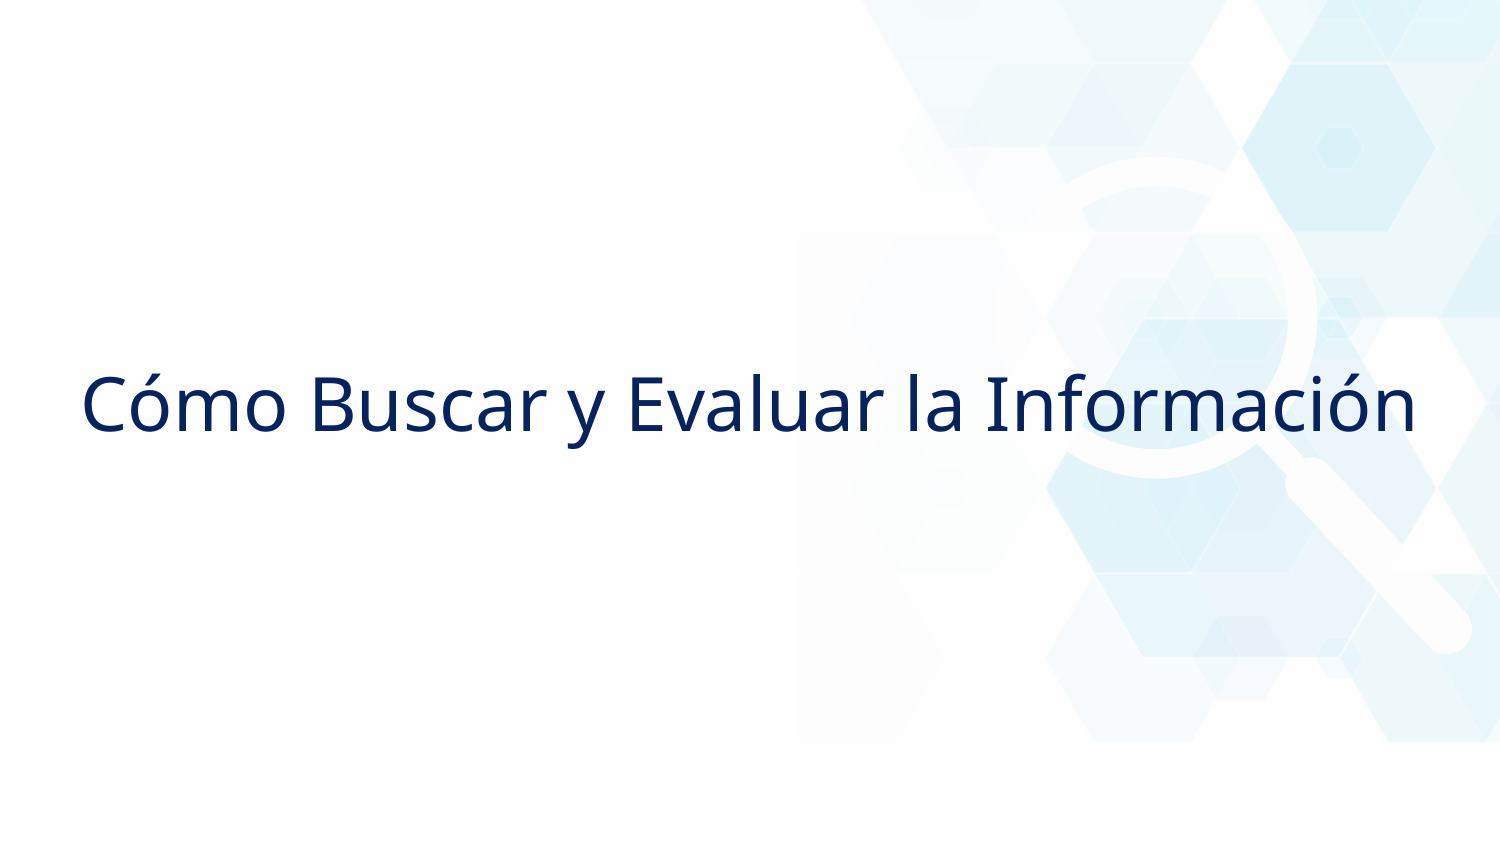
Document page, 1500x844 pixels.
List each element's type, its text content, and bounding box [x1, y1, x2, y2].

title Cómo Buscar y Evaluar la Información [51, 124, 1449, 462]
